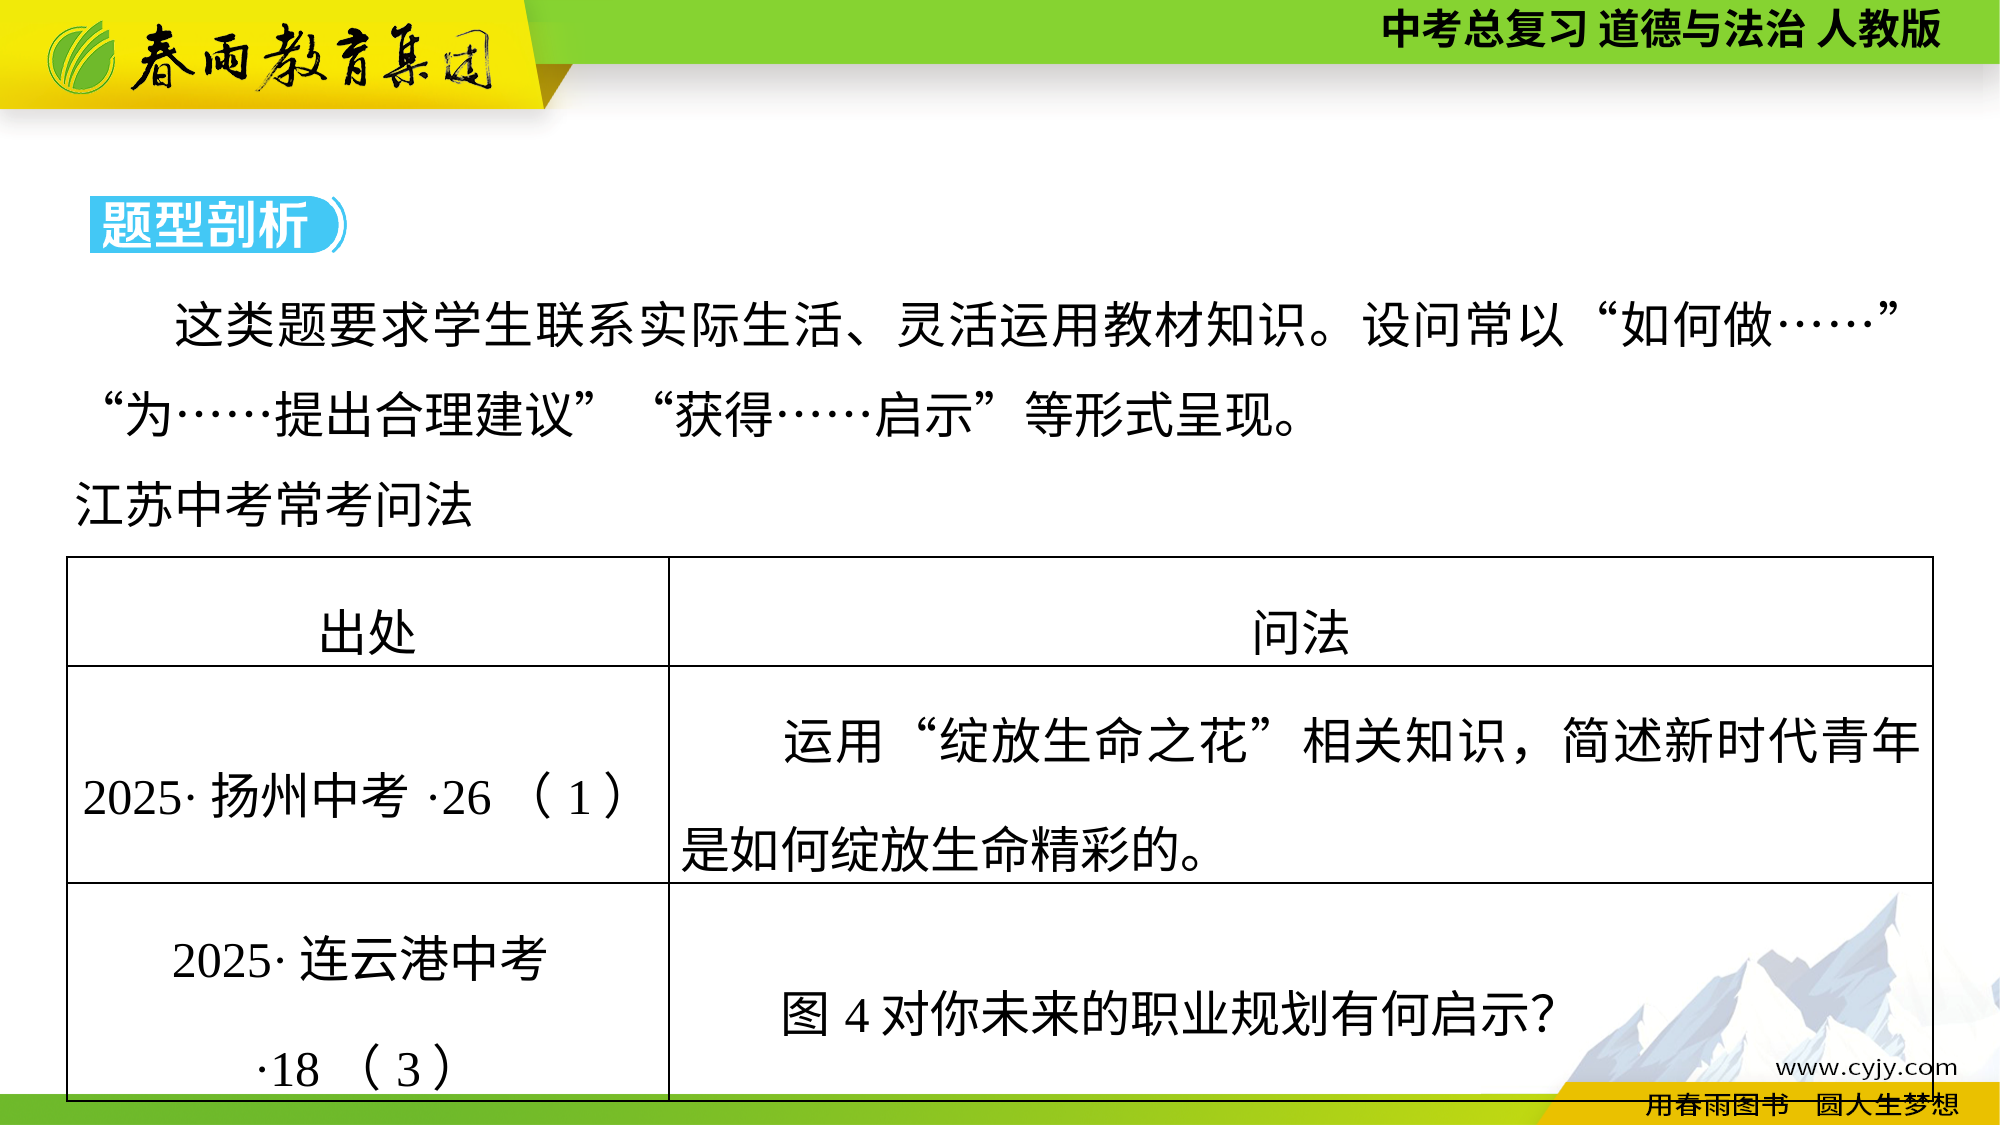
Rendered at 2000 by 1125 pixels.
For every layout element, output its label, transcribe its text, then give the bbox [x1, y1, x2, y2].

table_cell 图4对你未来的职业规划有何启示？ [670, 884, 1932, 1100]
picture [0, 0, 2000, 1125]
table_cell 2025·扬州中考·26（1） [68, 667, 668, 882]
table_header 问法 [670, 558, 1932, 665]
table_cell 2025·连云港中考·18（3） [68, 884, 668, 1100]
table_header 出处 [68, 558, 668, 665]
table_cell 运用“绽放生命之花”相关知识，简述新时代青年是如何绽放生命精彩的。 [670, 667, 1932, 882]
list 这类题要求学生联系实际生活、灵活运用教材知识。设问常以“如何做……”“为……提出合理建议”“获得……启示”等形式呈现。 江苏中考常考问法 [59, 255, 1944, 532]
